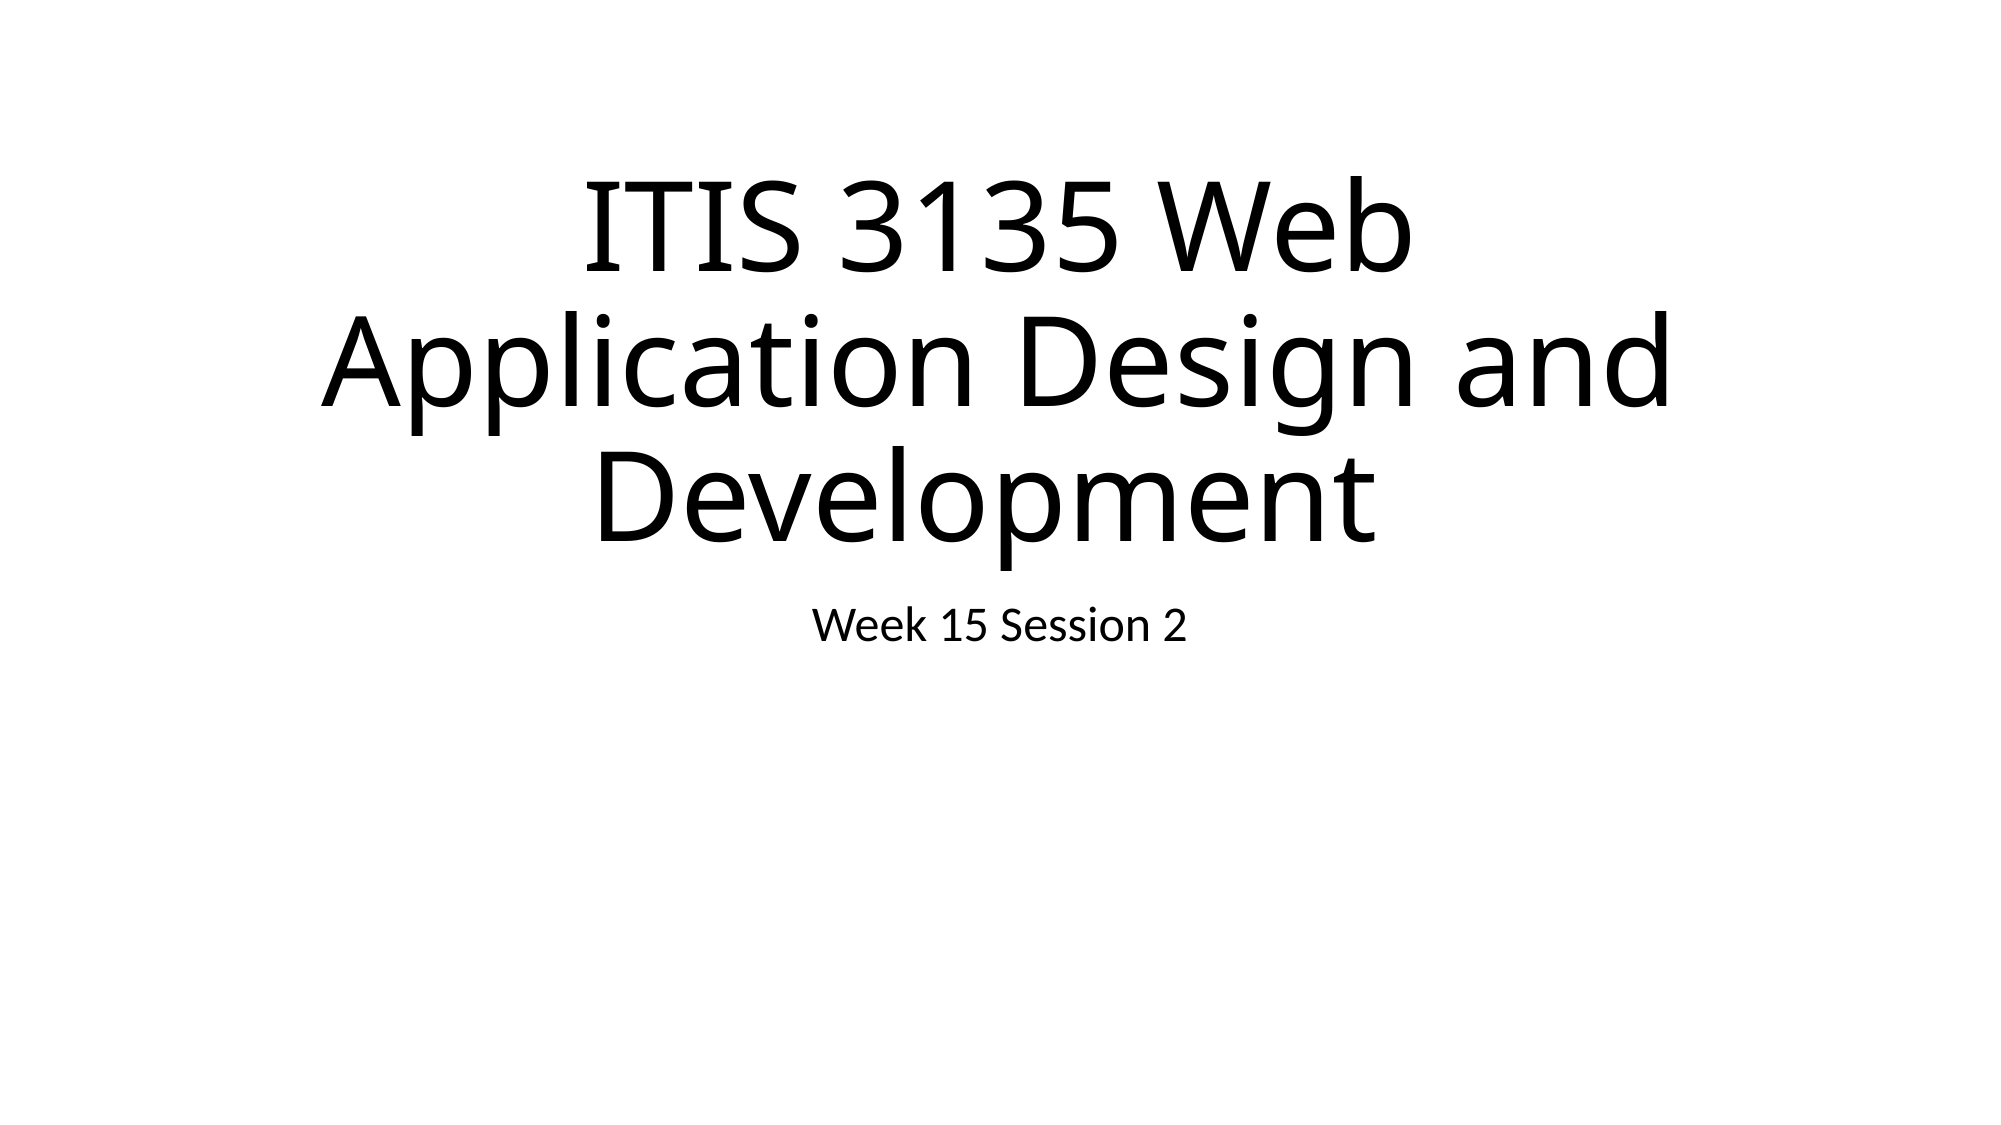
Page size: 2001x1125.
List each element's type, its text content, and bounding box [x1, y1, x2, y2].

subtitle Week 15 Session 2 [249, 590, 1750, 682]
title ITIS 3135 Web Application Design and Development [249, 184, 1750, 576]
